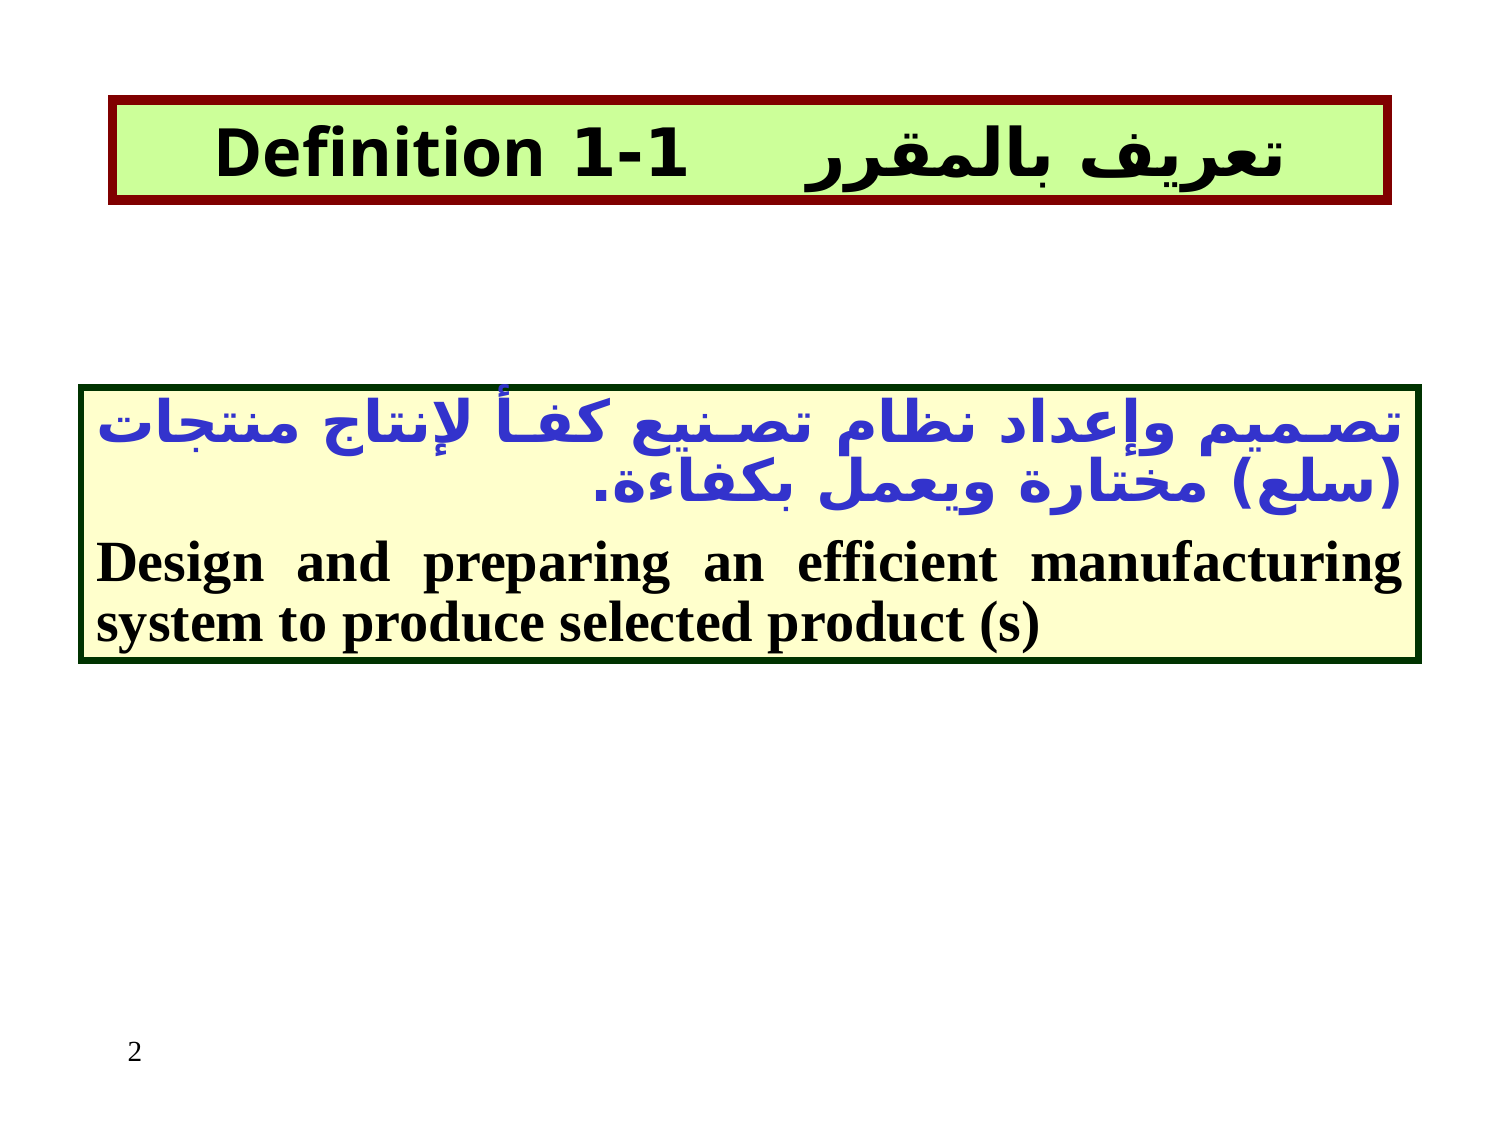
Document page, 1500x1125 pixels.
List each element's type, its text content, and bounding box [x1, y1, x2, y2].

title تعريف بالمقرر 1-1 Definition [112, 99, 1388, 201]
slide_number 2 [112, 1024, 426, 1101]
text_box تصميم وإعداد نظام تصنيع كفأ لإنتاج منتجات (سلع) مختارة ويعمل بكفاءة. Design and preparing an efficient manufacturing system to produce selected product (s) [81, 387, 1419, 661]
